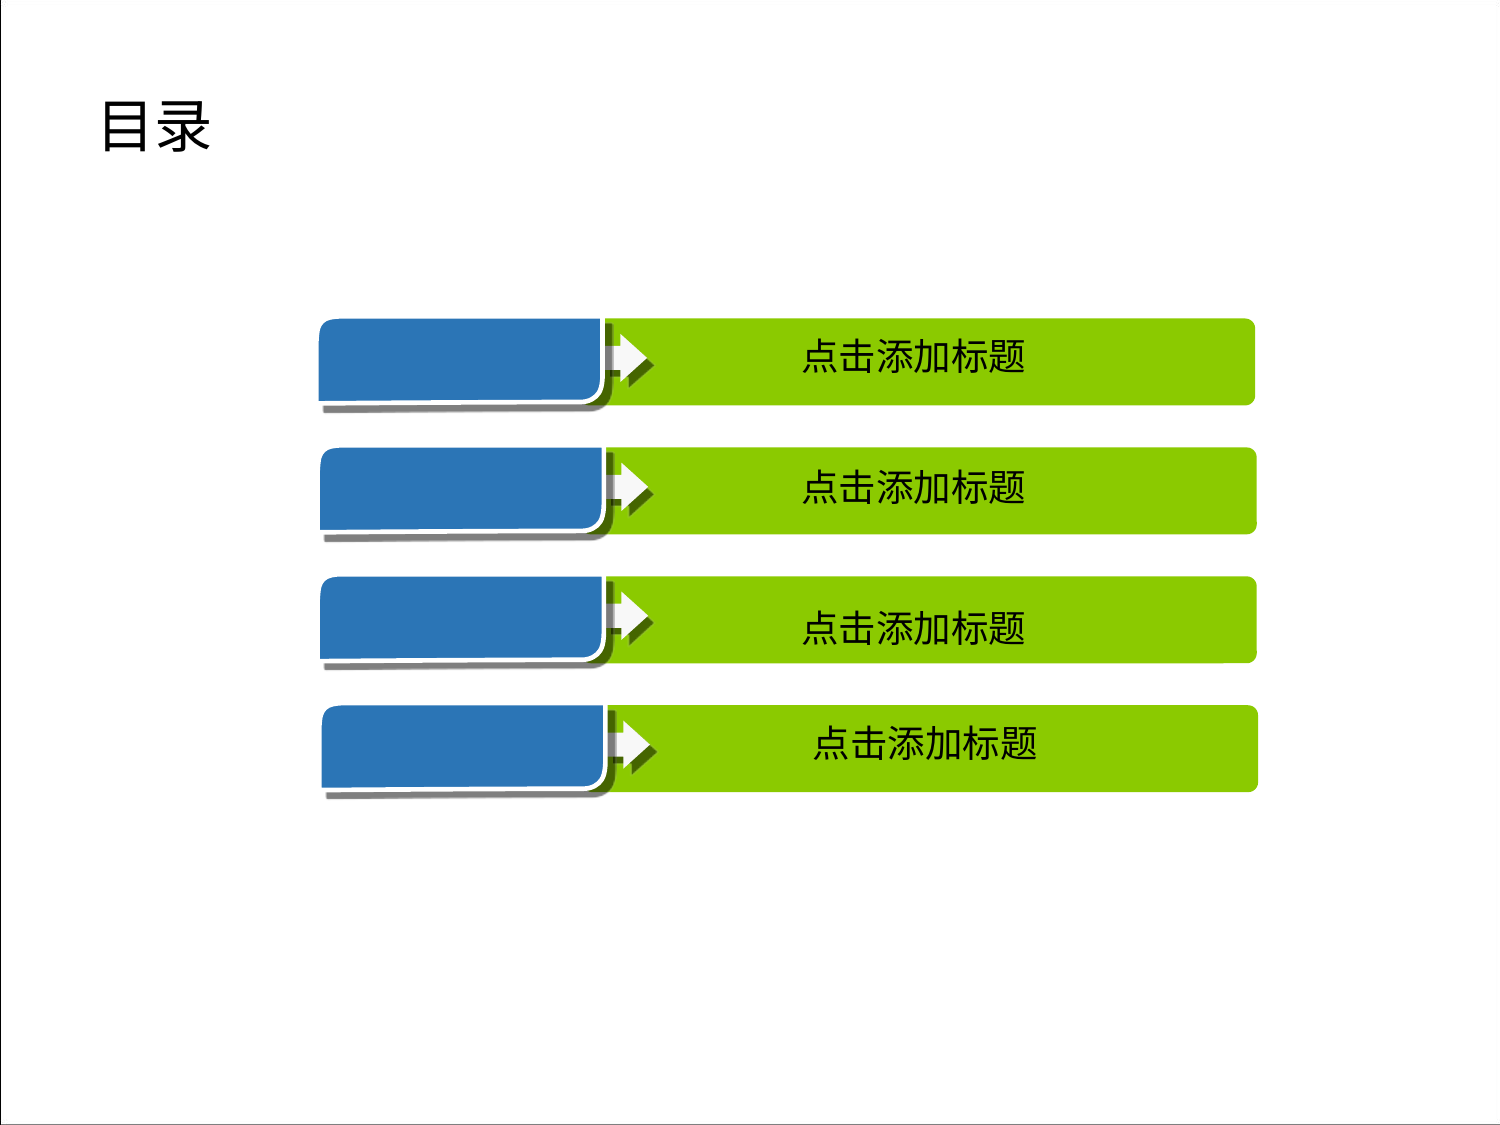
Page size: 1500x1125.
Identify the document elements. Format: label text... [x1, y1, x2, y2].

picture [0, 0, 1500, 1125]
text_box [317, 445, 649, 533]
text_box 点击添加标题 [786, 325, 1042, 386]
text_box [654, 705, 1259, 793]
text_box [316, 316, 648, 404]
text_box 点击添加标题 [786, 597, 1042, 658]
text_box [650, 318, 1256, 406]
text_box [653, 576, 1257, 664]
text_box 目录 [81, 82, 246, 167]
text_box 点击添加标题 [798, 712, 1053, 773]
text_box [653, 447, 1257, 535]
text_box 点击添加标题 [786, 456, 1042, 517]
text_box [317, 573, 649, 662]
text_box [318, 702, 650, 791]
